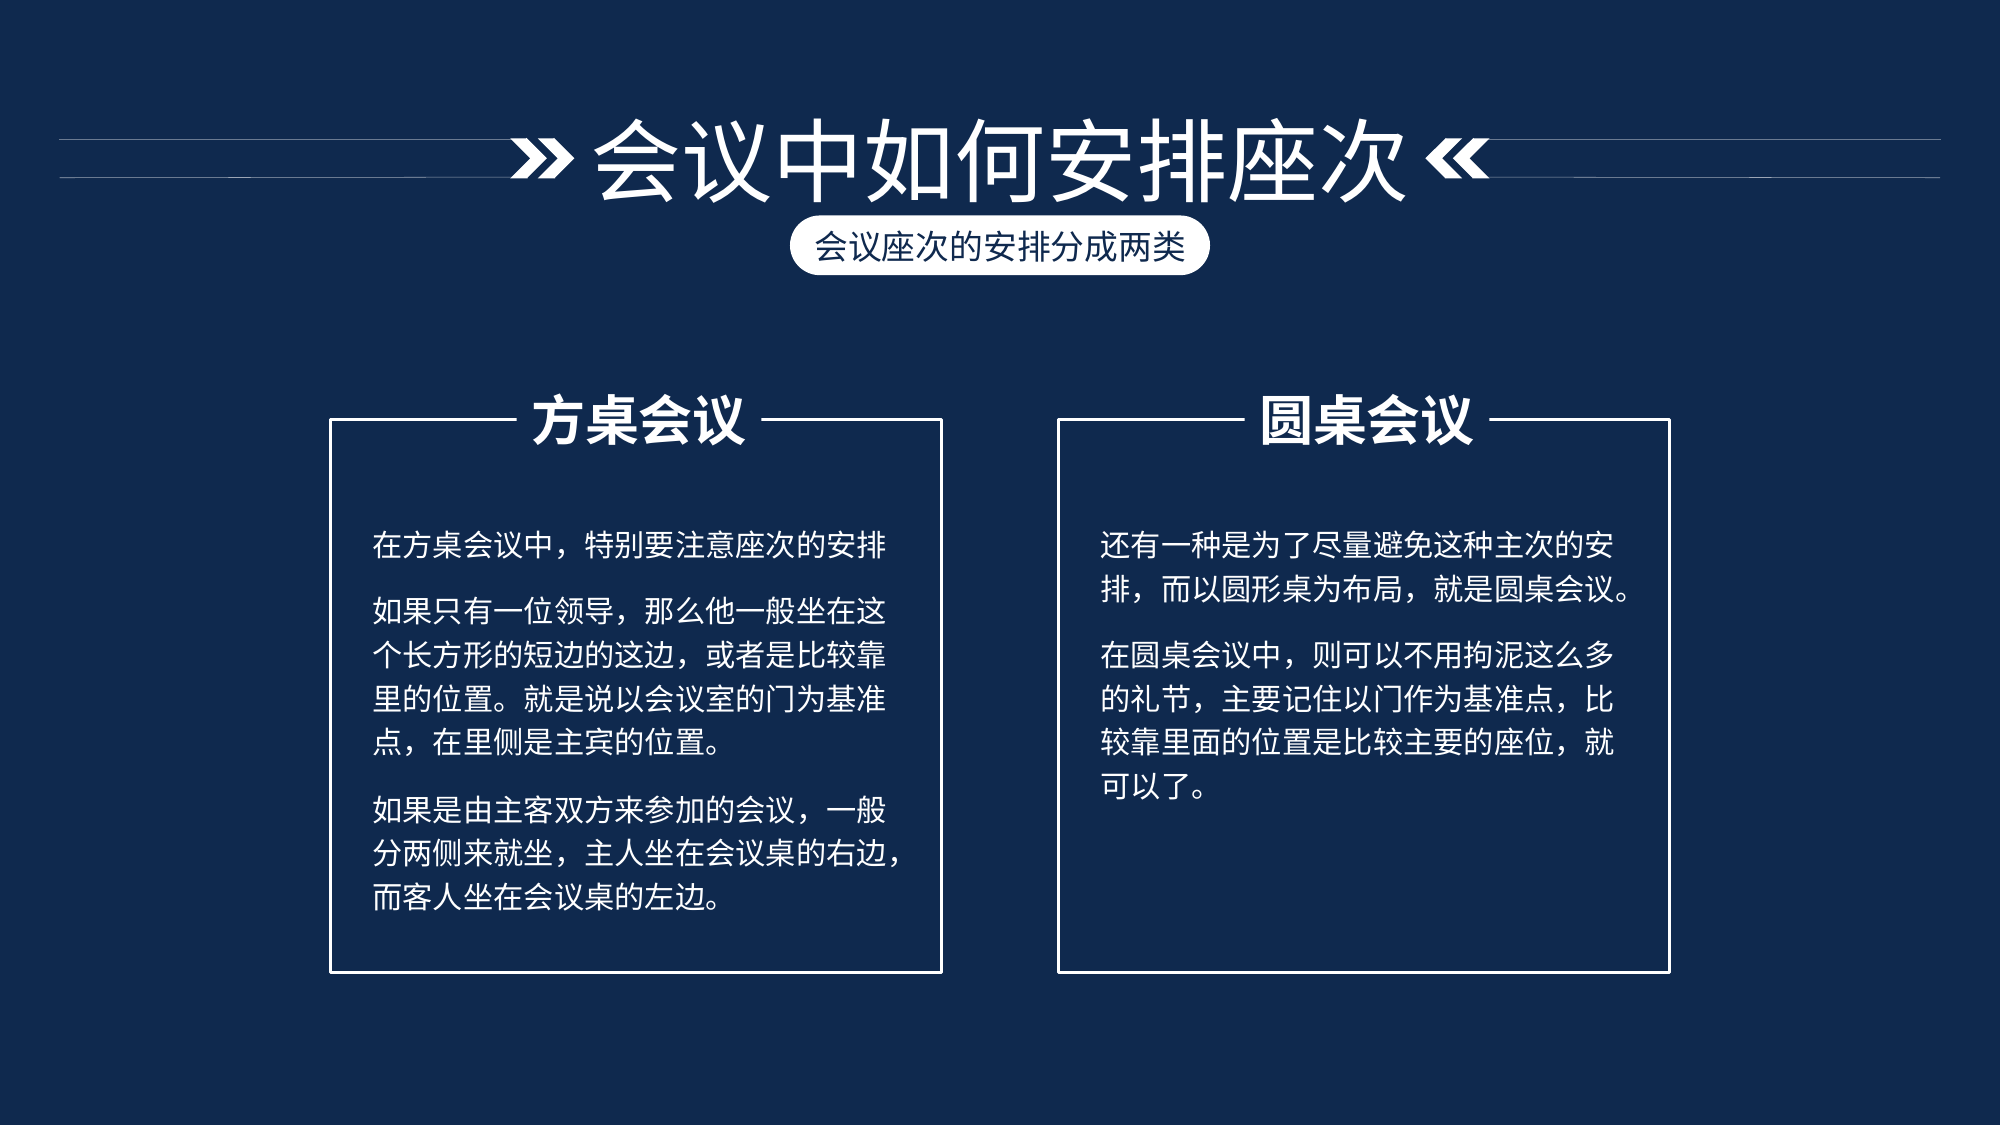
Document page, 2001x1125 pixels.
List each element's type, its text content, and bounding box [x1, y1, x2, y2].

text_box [1426, 139, 1941, 178]
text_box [59, 139, 573, 178]
text_box 会议中如何安排座次 [575, 97, 1425, 221]
text_box 圆桌会议 [1244, 379, 1490, 459]
text_box 如果只有一位领导，那么他一般坐在这个长方形的短边的这边，或者是比较靠里的位置。就是说以会议室的门为基准点，在里侧是主宾的位置。 [357, 578, 915, 768]
text_box [330, 419, 942, 973]
text_box [1058, 419, 1670, 973]
text_box [1201, 223, 1211, 267]
text_box 方桌会议 [516, 379, 762, 459]
text_box 在圆桌会议中，则可以不用拘泥这么多的礼节，主要记住以门作为基准点，比较靠里面的位置是比较主要的座位，就可以了。 [1085, 621, 1643, 811]
text_box 会议座次的安排分成两类 [799, 218, 1201, 274]
text_box 如果是由主客双方来参加的会议，一般分两侧来就坐，主人坐在会议桌的右边，而客人坐在会议桌的左边。 [357, 776, 915, 922]
text_box [789, 223, 799, 267]
